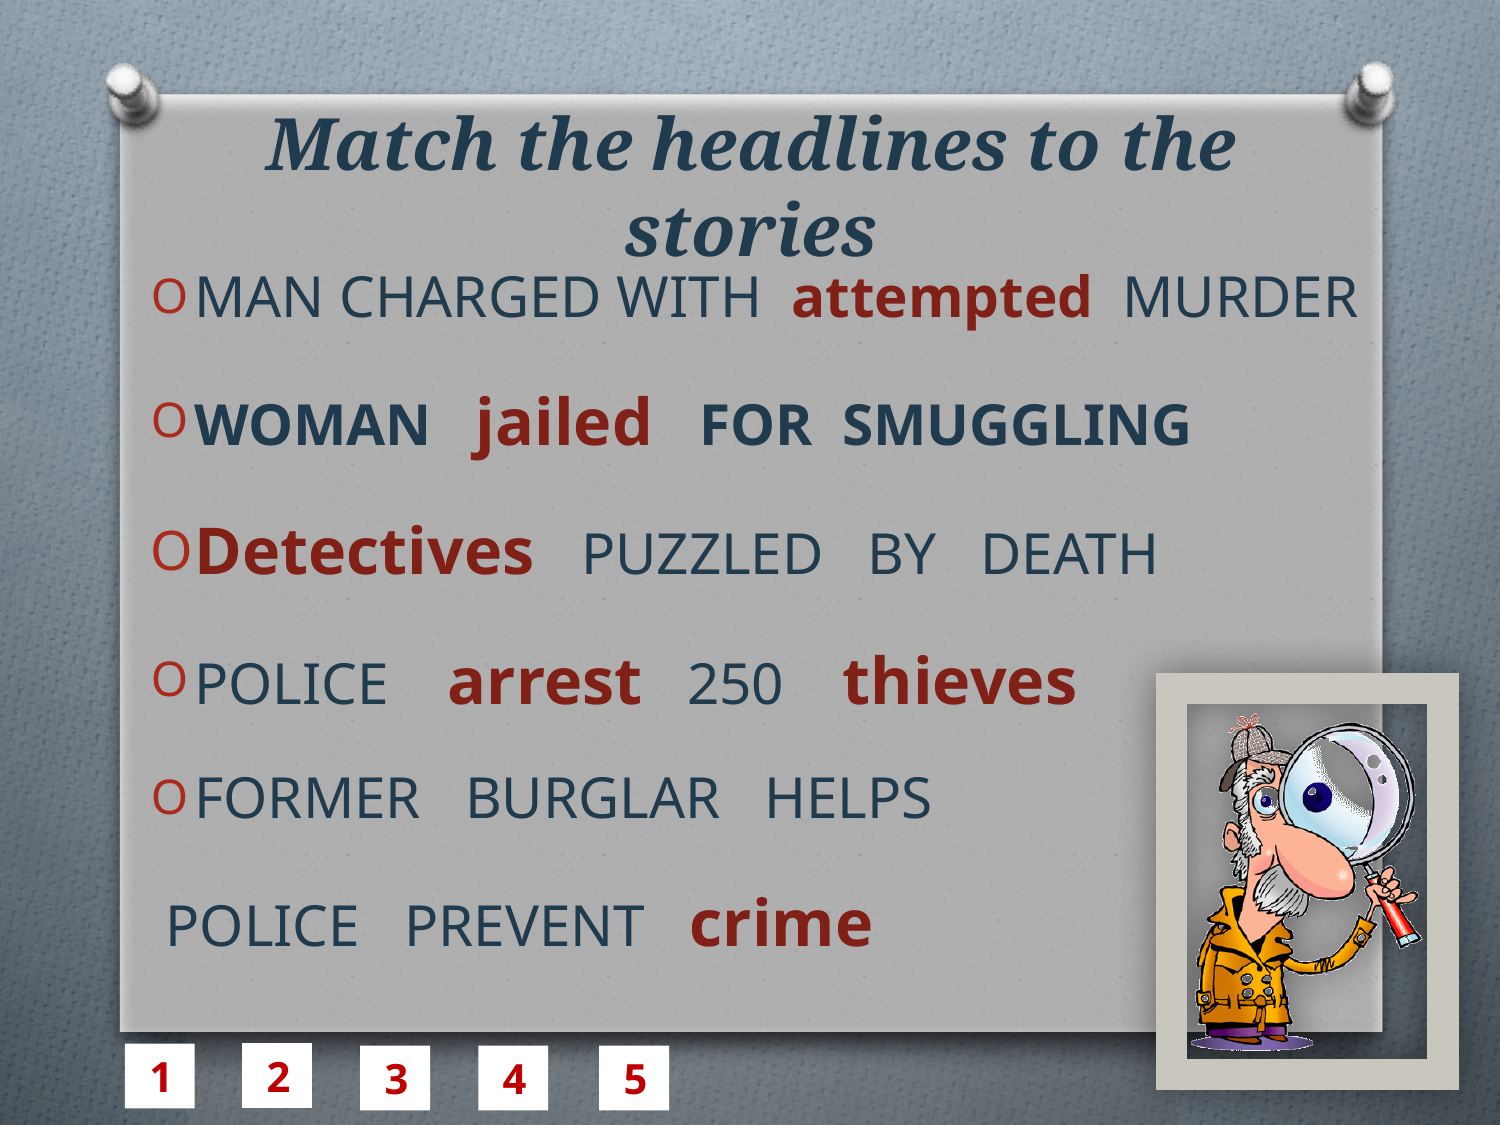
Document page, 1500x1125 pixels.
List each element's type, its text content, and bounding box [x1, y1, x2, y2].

text_box 4 [478, 1045, 549, 1111]
picture [76, 30, 198, 153]
text_box 2 [242, 1043, 312, 1108]
list MAN CHARGED WITH attempted MURDER WOMAN jailed FOR SMUGGLING Detectives PUZZLED BY DEATH POLICE arrest 250 thieves FORMER BURGLAR HELPS POLICE PREVENT crime [135, 219, 1388, 1000]
title Match the headlines to the stories [179, 90, 1323, 279]
picture [1186, 703, 1428, 1059]
picture [1317, 34, 1437, 156]
text_box 5 [599, 1045, 670, 1111]
text_box 3 [360, 1045, 431, 1111]
text_box 1 [124, 1043, 195, 1109]
